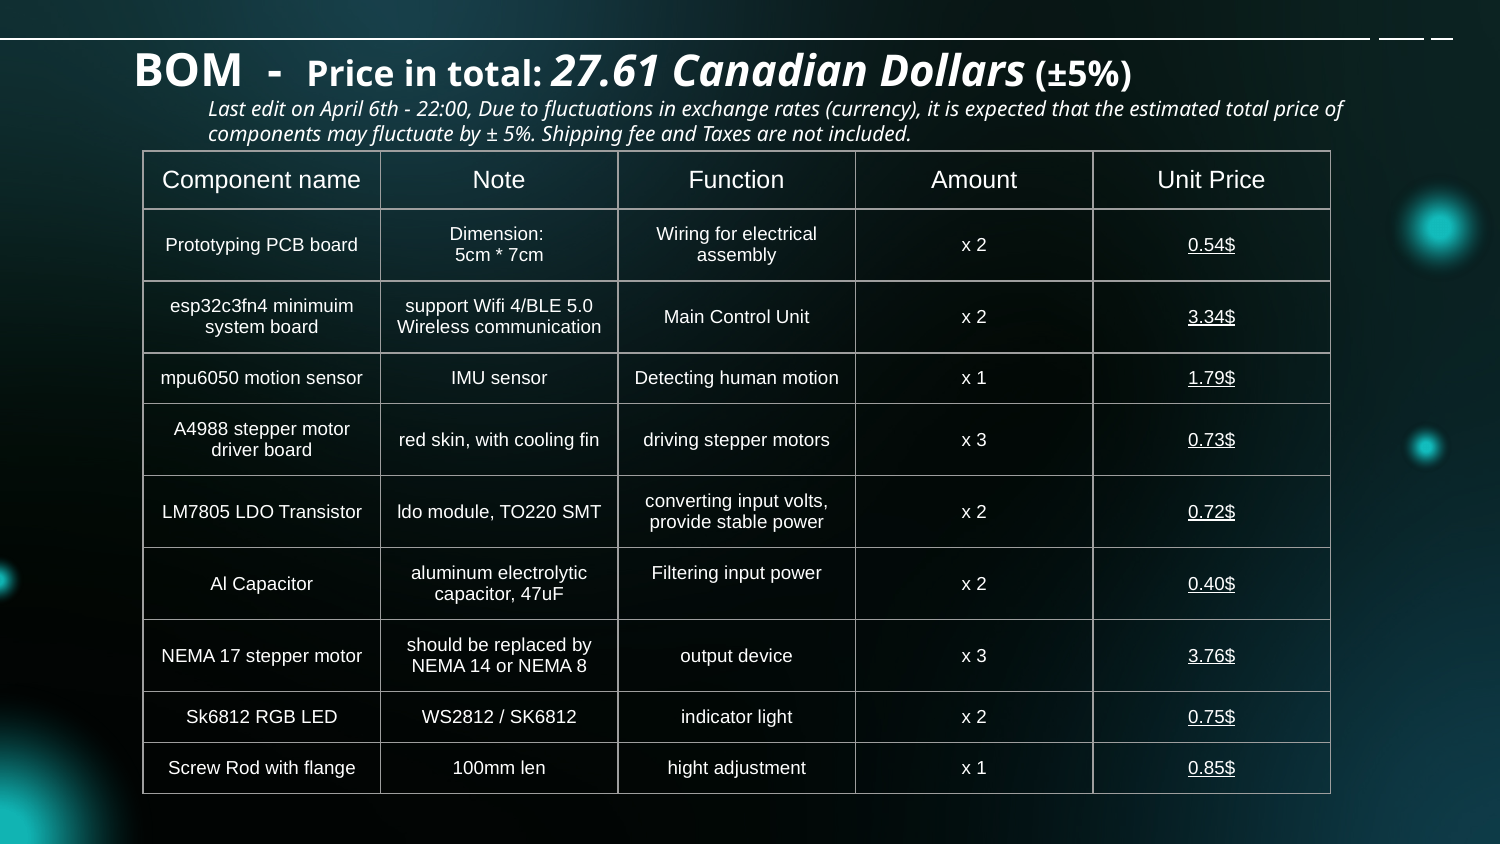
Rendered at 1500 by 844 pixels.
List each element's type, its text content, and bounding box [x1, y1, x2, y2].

table_cell 3.76$ [1094, 620, 1330, 691]
table_cell Detecting human motion [619, 354, 855, 403]
table_cell hight adjustment [619, 743, 855, 793]
table_cell x 1 [856, 743, 1092, 793]
table_cell Filtering input power [619, 548, 855, 619]
table_cell driving stepper motors [619, 404, 855, 475]
title BOM - Price in total: 27.61 Canadian Dollars (±5%) Last edit on April 6th - 22:00, Due to fluctuations in exchange rates (currency), it is expected that the estimated total price of components may fluctuate by ± 5%. Shipping fee and Taxes are not included. [118, 25, 1382, 120]
table_cell WS2812 / SK6812 [381, 692, 617, 742]
table_cell x 1 [856, 354, 1092, 403]
table_cell 1.79$ [1094, 354, 1330, 403]
picture [0, 0, 1500, 844]
table_cell aluminum electrolytic capacitor, 47uF [381, 548, 617, 619]
table_cell x 2 [856, 210, 1092, 280]
table_cell Dimension: 5cm * 7cm [381, 210, 617, 280]
table_cell ldo module, TO220 SMT [381, 476, 617, 547]
table_cell 0.75$ [1094, 692, 1330, 742]
table_header Function [619, 152, 855, 208]
table_cell Al Capacitor [144, 548, 380, 619]
table_cell IMU sensor [381, 354, 617, 403]
table_cell A4988 stepper motor driver board [144, 404, 380, 475]
table_cell esp32c3fn4 minimuim system board [144, 282, 380, 352]
table_cell 0.85$ [1094, 743, 1330, 793]
table_cell 0.40$ [1094, 548, 1330, 619]
table_cell should be replaced by NEMA 14 or NEMA 8 [381, 620, 617, 691]
table_cell x 2 [856, 476, 1092, 547]
table_cell converting input volts, provide stable power [619, 476, 855, 547]
table_cell x 2 [856, 548, 1092, 619]
table_cell Main Control Unit [619, 282, 855, 352]
table_header Note [381, 152, 617, 208]
table_header Component name [144, 152, 380, 208]
table_header Unit Price [1094, 152, 1330, 208]
table_cell support Wifi 4/BLE 5.0 Wireless communication [381, 282, 617, 352]
table_cell LM7805 LDO Transistor [144, 476, 380, 547]
table_cell x 2 [856, 282, 1092, 352]
table_cell 0.54$ [1094, 210, 1330, 280]
table_cell output device [619, 620, 855, 691]
table_cell mpu6050 motion sensor [144, 354, 380, 403]
table_cell red skin, with cooling fin [381, 404, 617, 475]
table_cell 100mm len [381, 743, 617, 793]
table_cell Prototyping PCB board [144, 210, 380, 280]
table_cell Sk6812 RGB LED [144, 692, 380, 742]
table_cell Wiring for electrical assembly [619, 210, 855, 280]
table_cell 0.72$ [1094, 476, 1330, 547]
table_cell x 3 [856, 404, 1092, 475]
table_cell 3.34$ [1094, 282, 1330, 352]
table_header Amount [856, 152, 1092, 208]
table_cell Screw Rod with flange [144, 743, 380, 793]
table_cell x 2 [856, 692, 1092, 742]
table_cell x 3 [856, 620, 1092, 691]
table_cell indicator light [619, 692, 855, 742]
table_cell 0.73$ [1094, 404, 1330, 475]
table_cell NEMA 17 stepper motor [144, 620, 380, 691]
